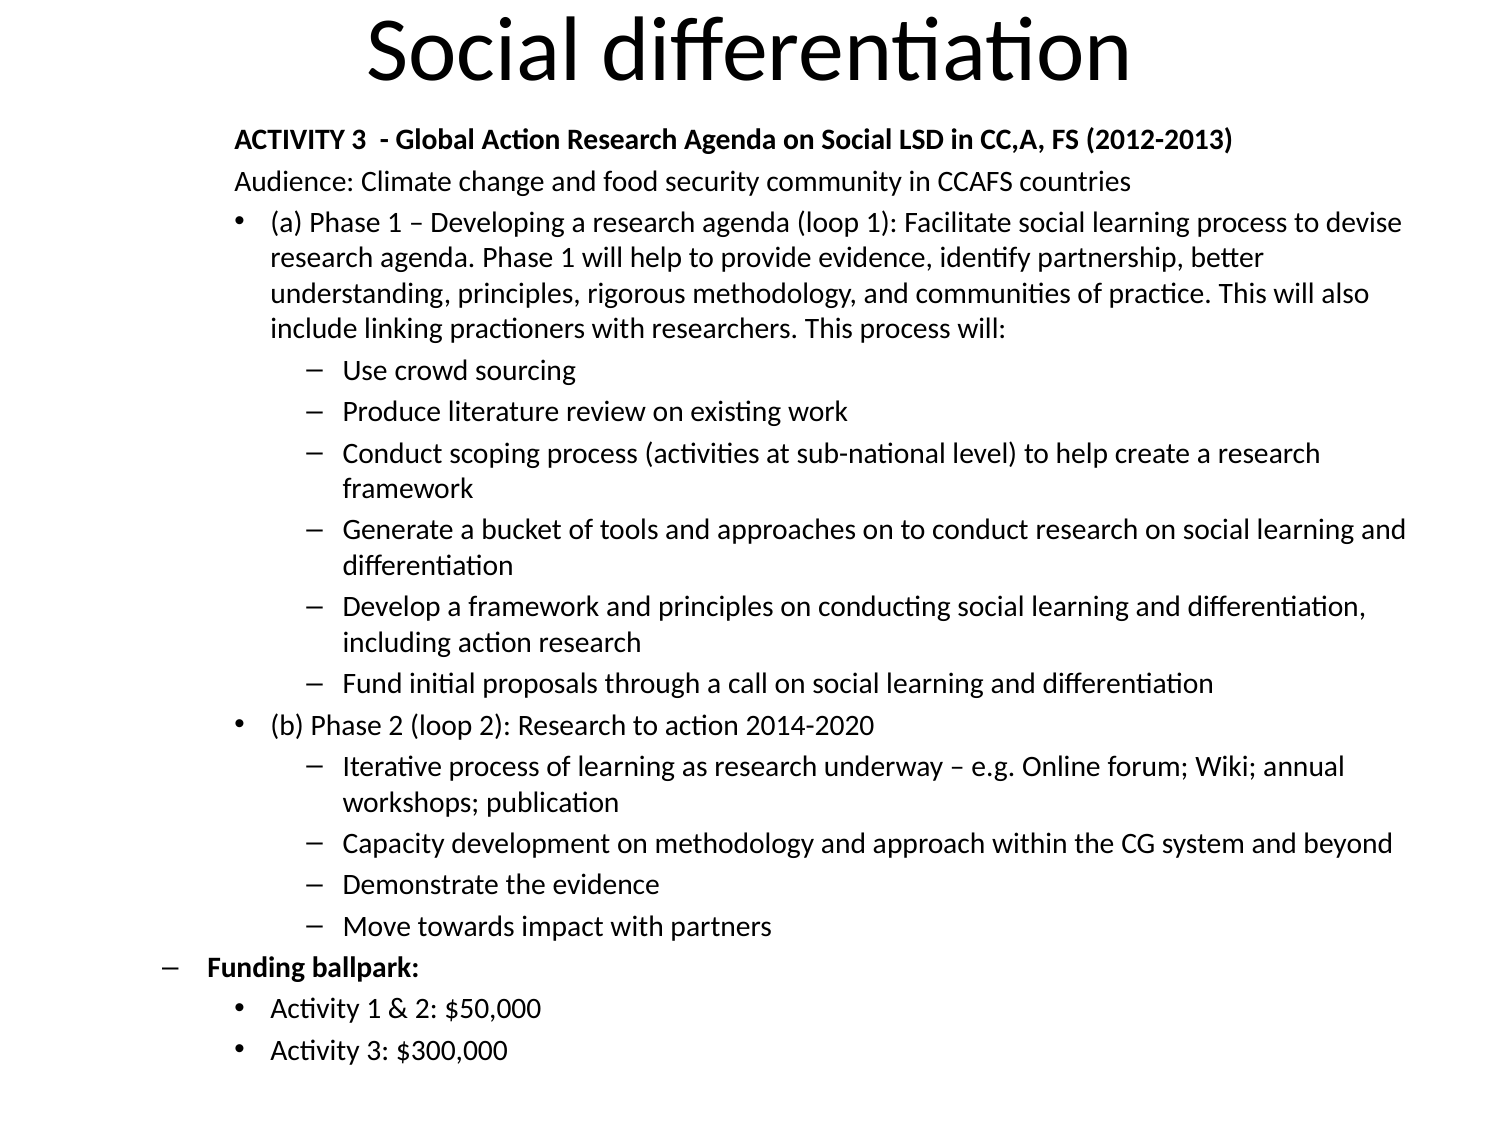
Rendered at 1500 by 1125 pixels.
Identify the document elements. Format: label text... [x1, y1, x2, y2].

title Social differentiation [75, 0, 1425, 112]
list ACTIVITY 3 - Global Action Research Agenda on Social LSD in CC,A, FS (2012-2013) Audience: Climate change and food security community in CCAFS countries (a) Phase 1 – Developing a research agenda (loop 1): Facilitate social learning process to devise research agenda. Phase 1 will help to provide evidence, identify partnership, better understanding, principles, rigorous methodology, and communities of practice. This will also include linking practioners with researchers. This process will: Use crowd sourcing Produce literature review on existing work Conduct scoping process (activities at sub-national level) to help create a research framework Generate a bucket of tools and approaches on to conduct research on social learning and differentiation Develop a framework and principles on conducting social learning and differentiation, including action research Fund initial proposals through a call on social learning and differentiation (b) Phase 2 (loop 2): Research to action 2014-2020 Iterative process of learning as research underway – e.g. Online forum; Wiki; annual workshops; publication Capacity development on methodology and approach within the CG system and beyond Demonstrate the evidence Move towards impact with partners Funding ballpark: Activity 1 & 2: $50,000 Activity 3: $300,000 [75, 112, 1425, 1100]
